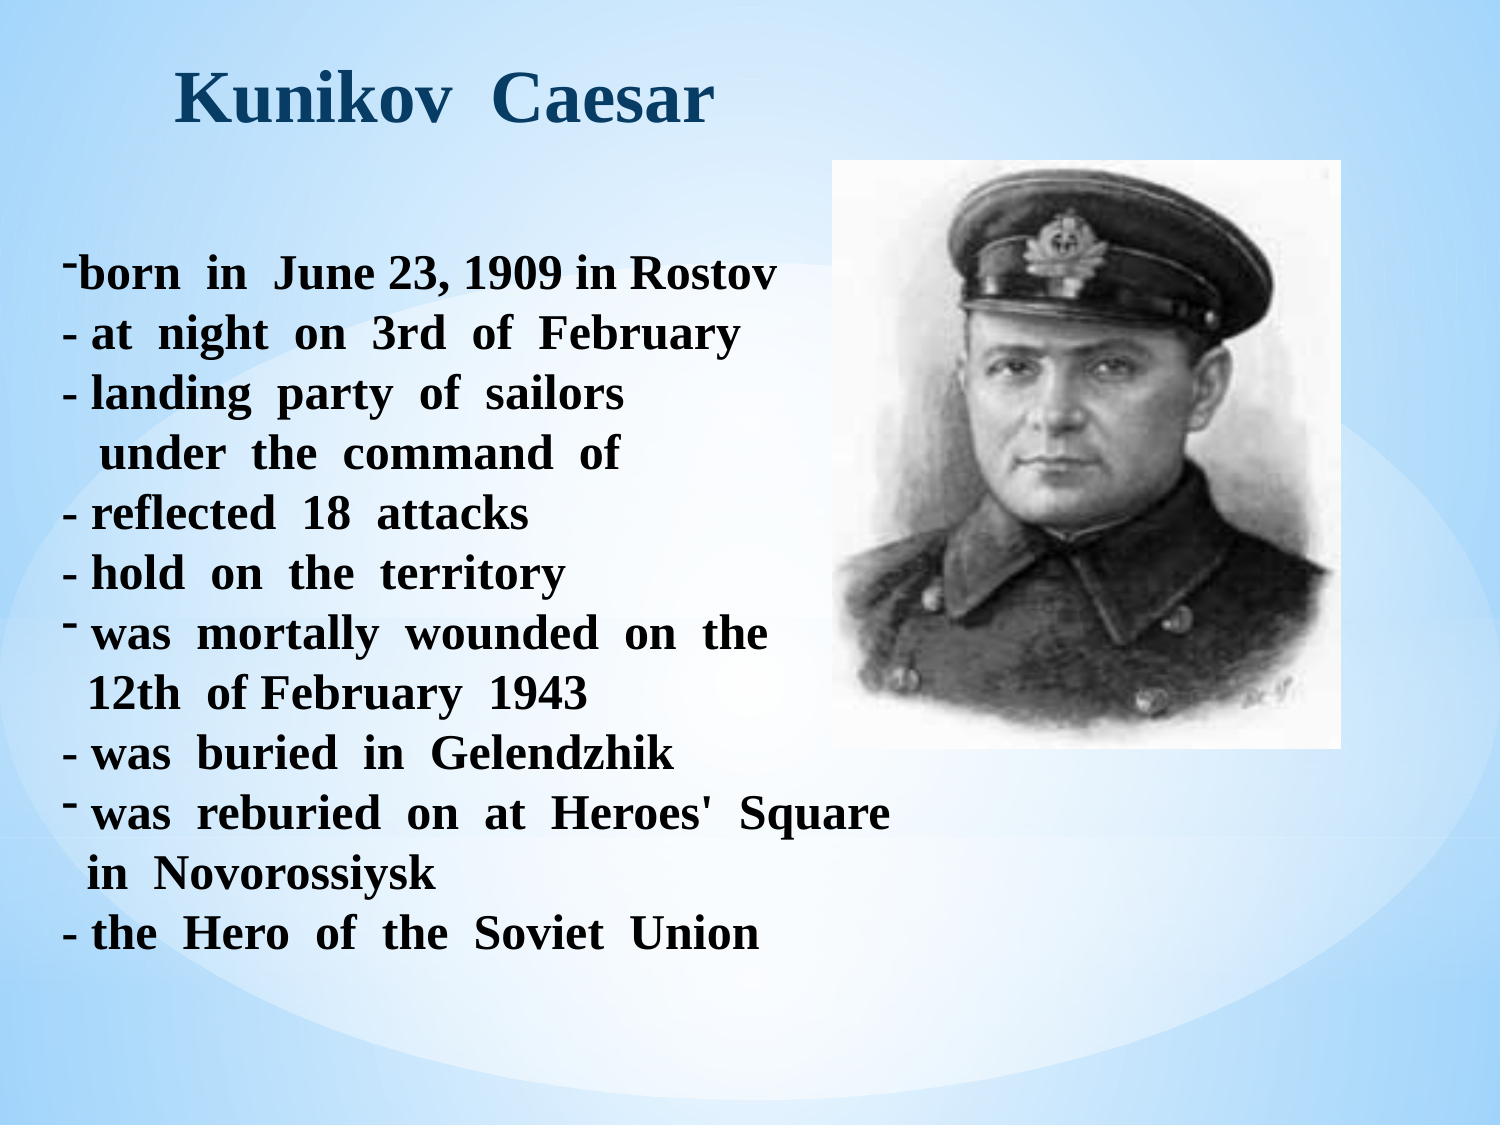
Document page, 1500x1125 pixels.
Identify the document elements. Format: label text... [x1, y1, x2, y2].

text_box [84, 30, 629, 92]
text_box Kunikov Caesar [159, 39, 904, 145]
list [832, 160, 1341, 749]
text_box born in June 23, 1909 in Rostov - at night on 3rd of February - landing party of sailors under the command of - reflected 18 attacks - hold on the territory was mortally wounded on the 12th of February 1943 - was buried in Gelendzhik was reburied on at Heroes' Square in Novorossiysk - the Hero of the Soviet Union [46, 231, 961, 967]
